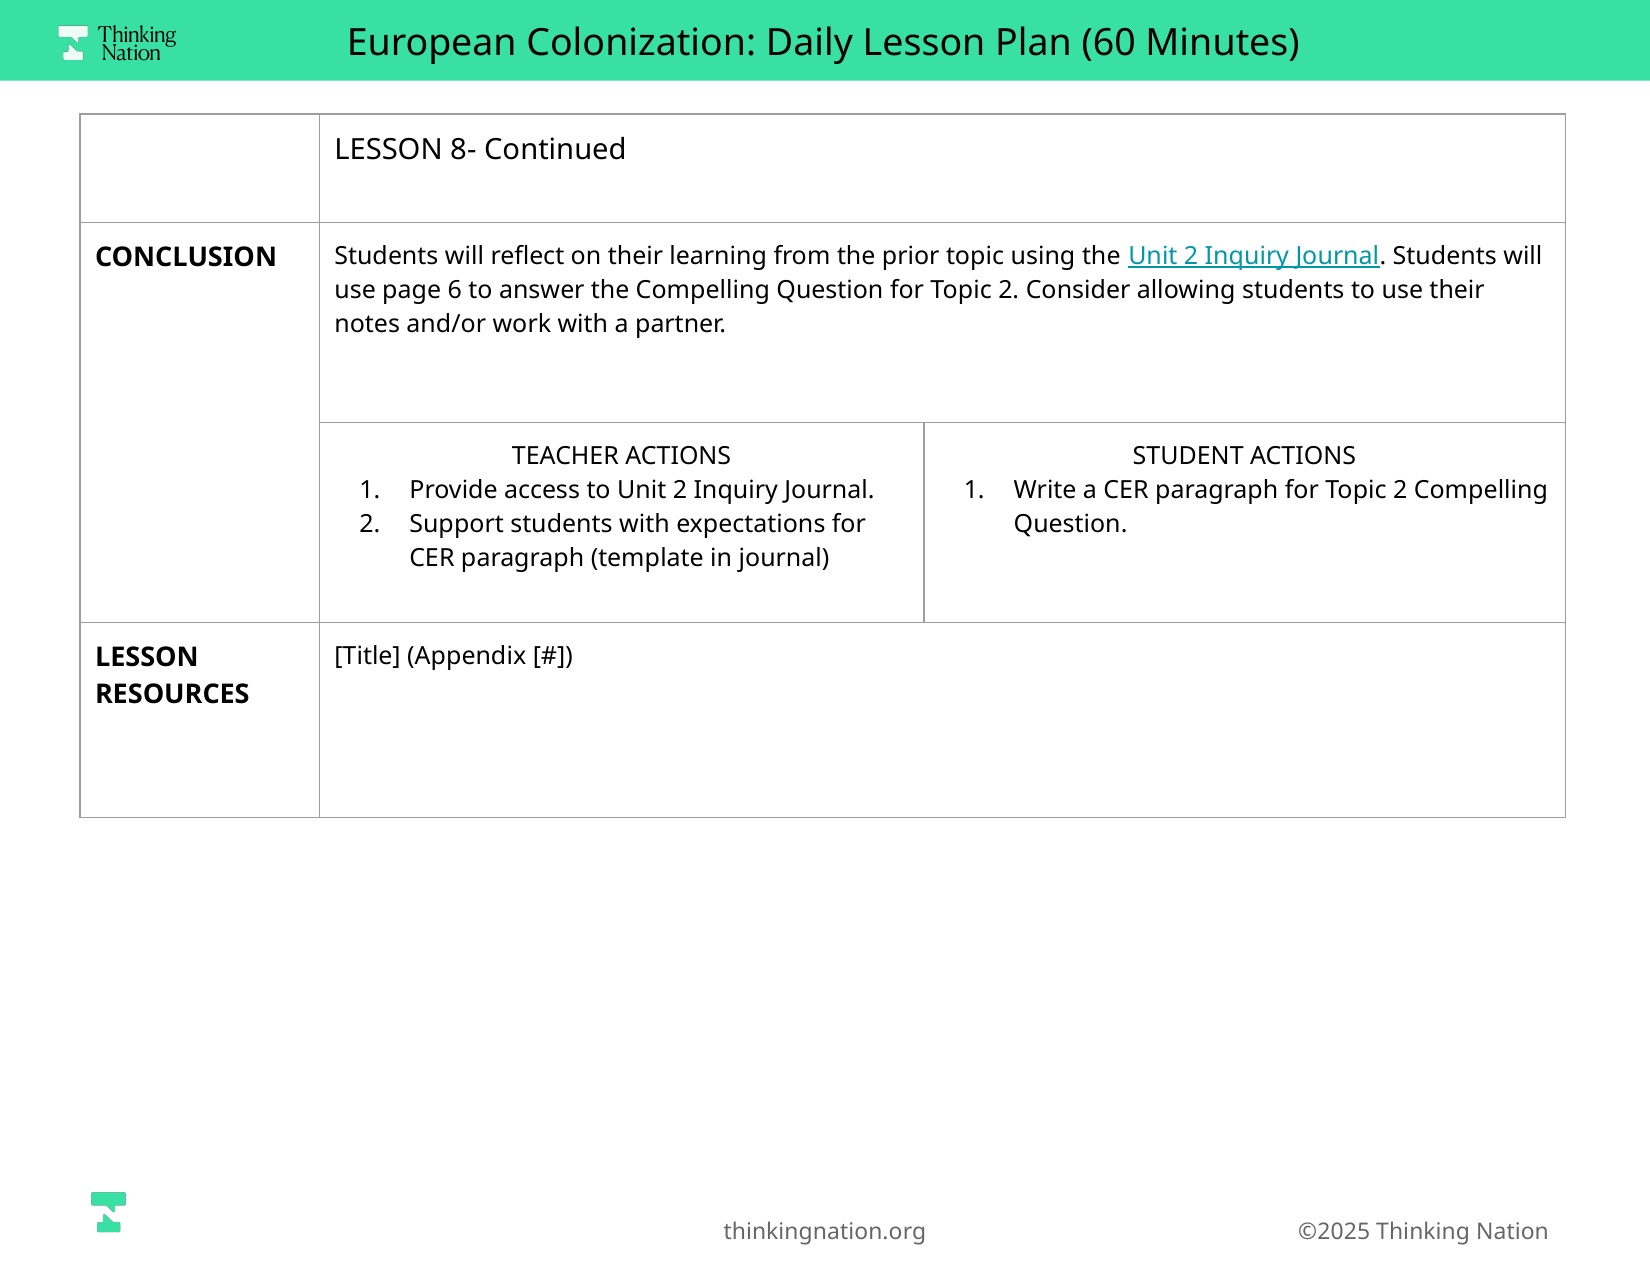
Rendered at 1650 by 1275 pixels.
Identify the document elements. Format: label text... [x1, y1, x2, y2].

table_header LESSON 8- Continued [320, 115, 1565, 222]
table_cell [Title] (Appendix [#]) [320, 623, 1565, 817]
table_cell Students will reflect on their learning from the prior topic using the Unit 2 Inquiry Journal. Students will use page 6 to answer the Compelling Question for Topic 2. Consider allowing students to use their notes and/or work with a partner. [320, 223, 1565, 422]
text_box ©2025 Thinking Nation [1174, 1200, 1566, 1240]
picture [80, 1184, 136, 1240]
text_box European Colonization: Daily Lesson Plan (60 Minutes) [0, 0, 1650, 81]
table_cell STUDENT ACTIONS Write a CER paragraph for Topic 2 Compelling Question. [925, 423, 1565, 622]
table_header [81, 115, 319, 222]
table_cell TEACHER ACTIONS Provide access to Unit 2 Inquiry Journal. Support students with expectations for CER paragraph (template in journal) [320, 423, 923, 622]
picture [45, 14, 180, 71]
table_cell LESSON RESOURCES [81, 623, 319, 817]
table_cell CONCLUSION [81, 223, 319, 622]
text_box thinkingnation.org [629, 1200, 1021, 1240]
